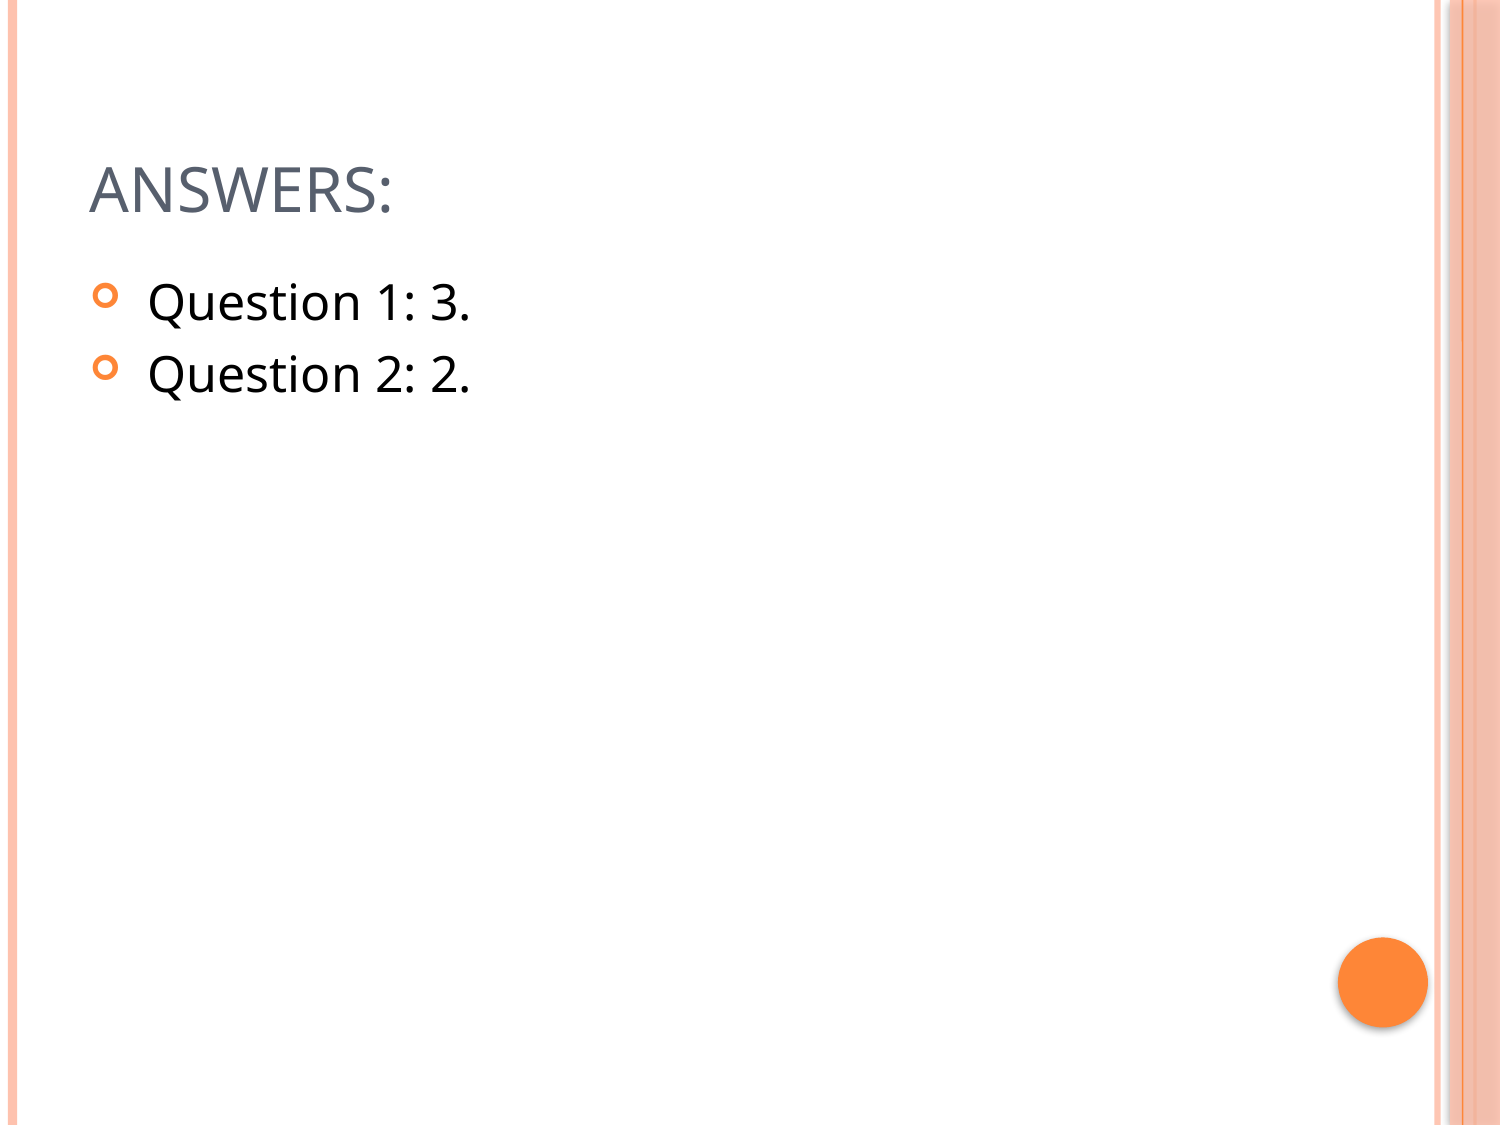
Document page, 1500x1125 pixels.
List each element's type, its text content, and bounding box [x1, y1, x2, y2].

list Question 1: 3. Question 2: 2. [75, 262, 1300, 1062]
title Answers: [75, 45, 1300, 233]
